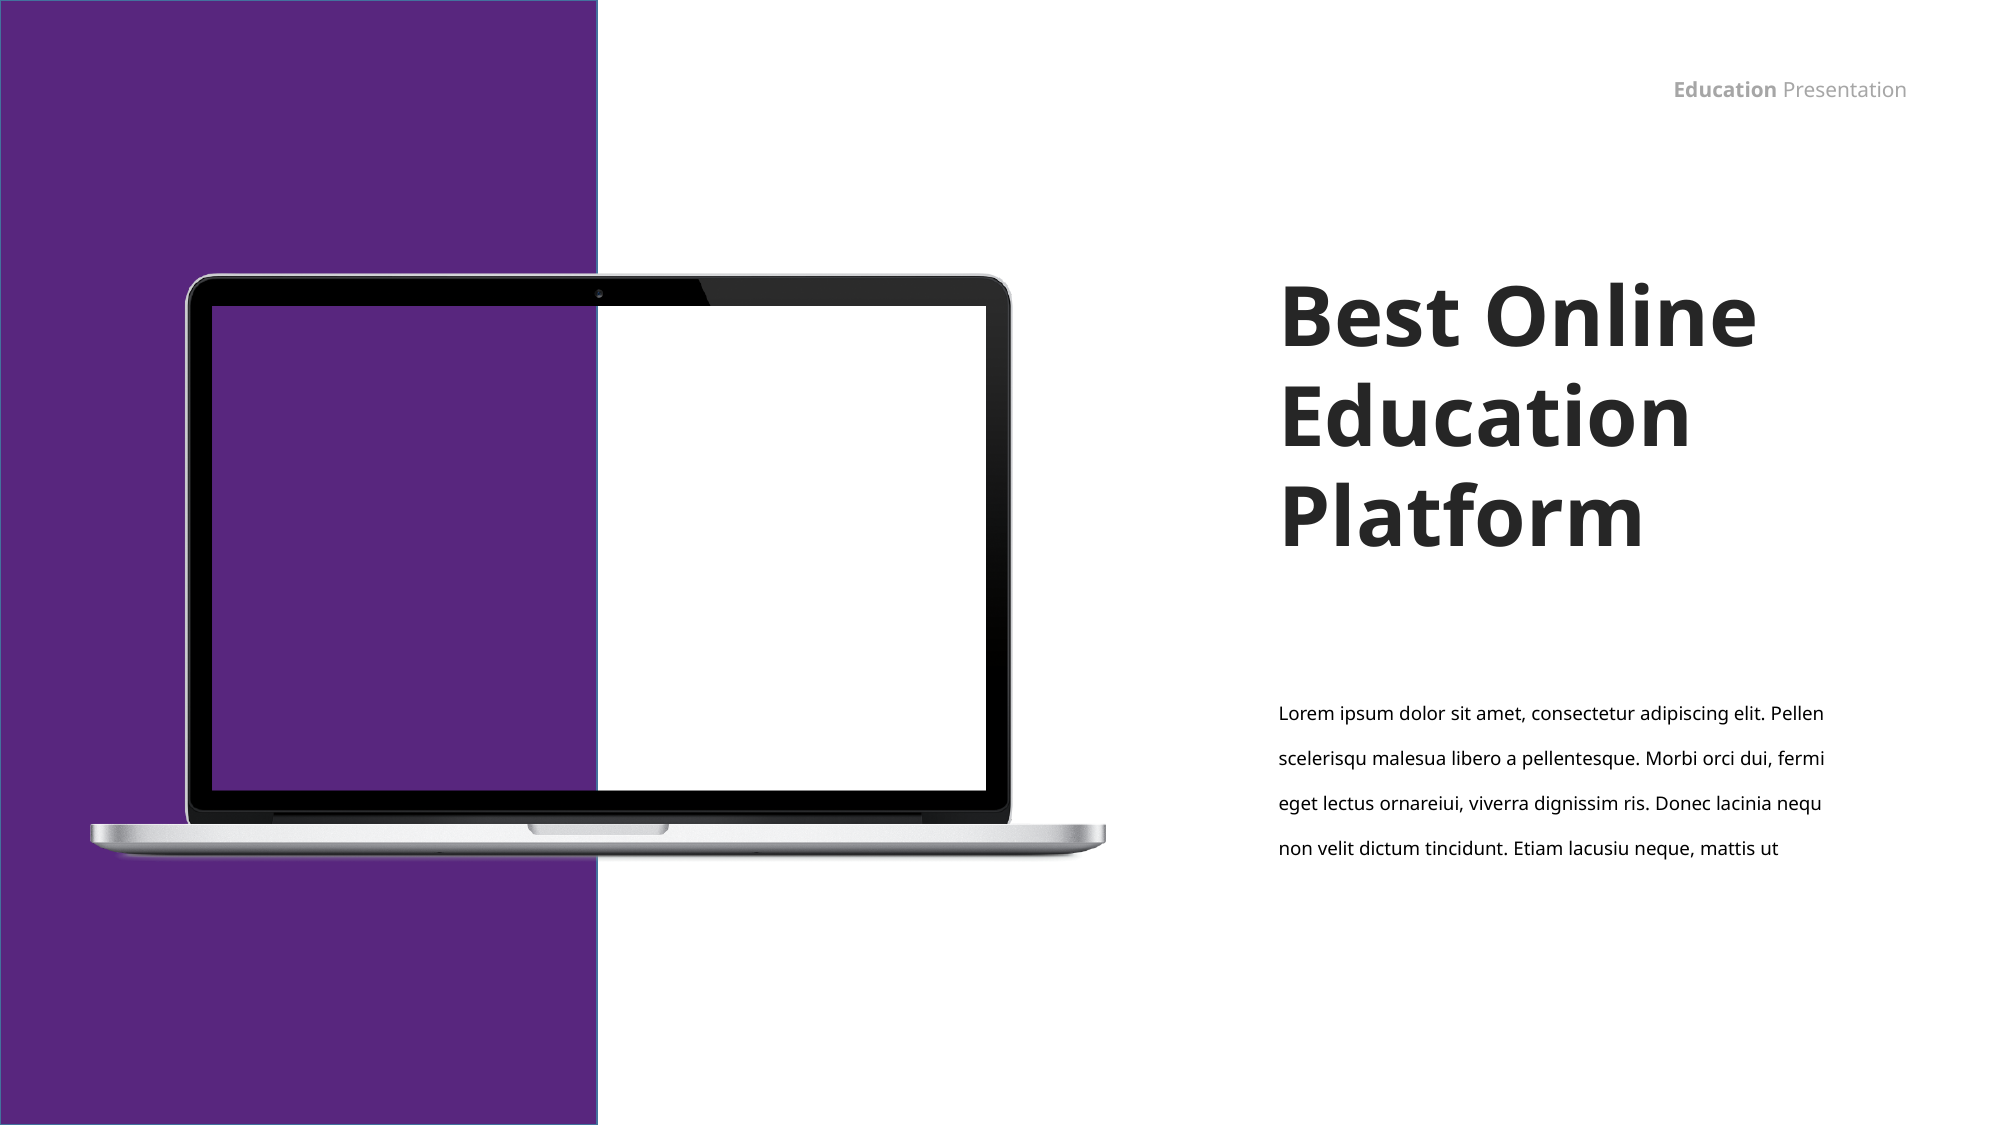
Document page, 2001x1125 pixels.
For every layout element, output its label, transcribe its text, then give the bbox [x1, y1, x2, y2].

text_box Education Presentation [1658, 69, 1922, 110]
picture [90, 273, 1106, 862]
text_box Lorem ipsum dolor sit amet, consectetur adipiscing elit. Pellen scelerisqu malesua libero a pellentesque. Morbi orci dui, fermi eget lectus ornareiui, viverra dignissim ris. Donec lacinia nequ non velit dictum tincidunt. Etiam lacusiu neque, mattis ut [1263, 672, 1840, 867]
text_box Best Online Education Platform [1263, 255, 1840, 571]
text_box [0, 0, 598, 1125]
